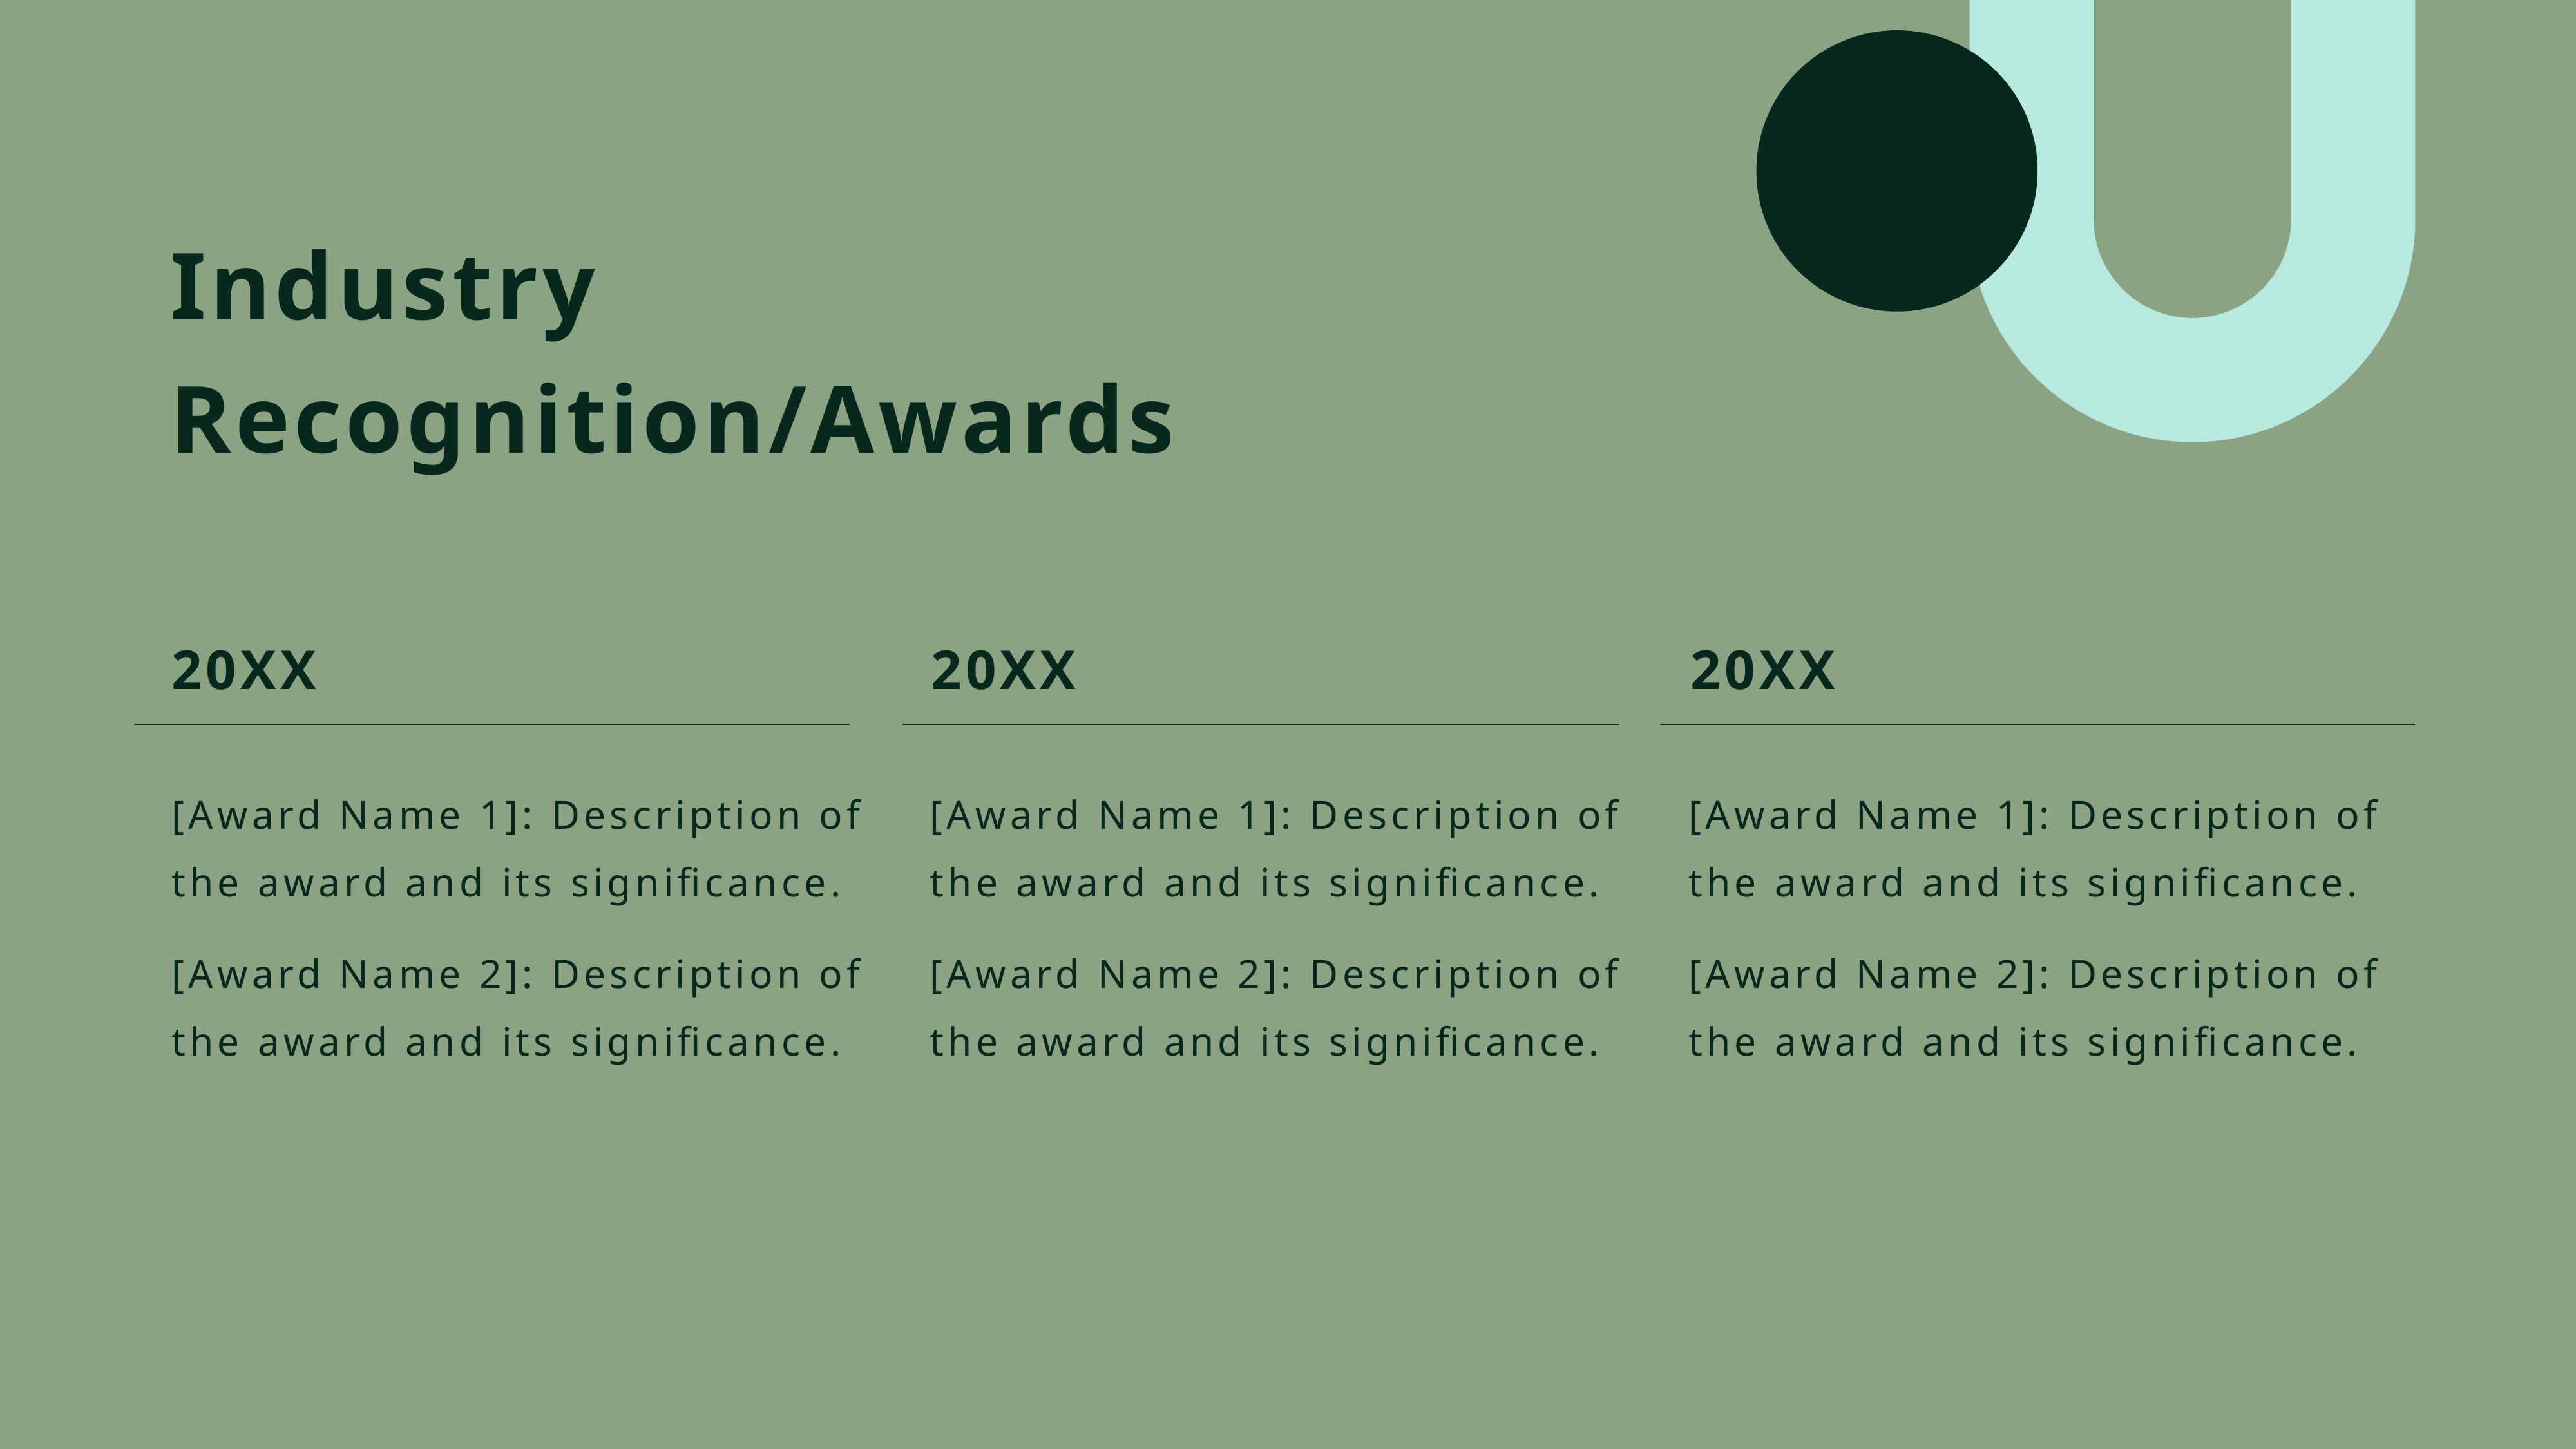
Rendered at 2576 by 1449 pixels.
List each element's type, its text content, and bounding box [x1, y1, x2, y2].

text_box [Award Name 1]: Description of the award and its significance. [Award Name 2]: Description of the award and its significance. [921, 764, 1655, 1069]
text_box [Award Name 1]: Description of the award and its significance. [Award Name 2]: Description of the award and its significance. [162, 764, 897, 1069]
text_box [Award Name 1]: Description of the award and its significance. [Award Name 2]: Description of the award and its significance. [1679, 764, 2414, 1069]
text_box [1755, 30, 2039, 312]
text_box 20XX [1681, 630, 2416, 705]
text_box 20XX [162, 630, 897, 705]
text_box 20XX [921, 630, 1656, 705]
text_box [1969, 0, 2416, 442]
text_box Industry Recognition/Awards [160, 200, 1288, 477]
